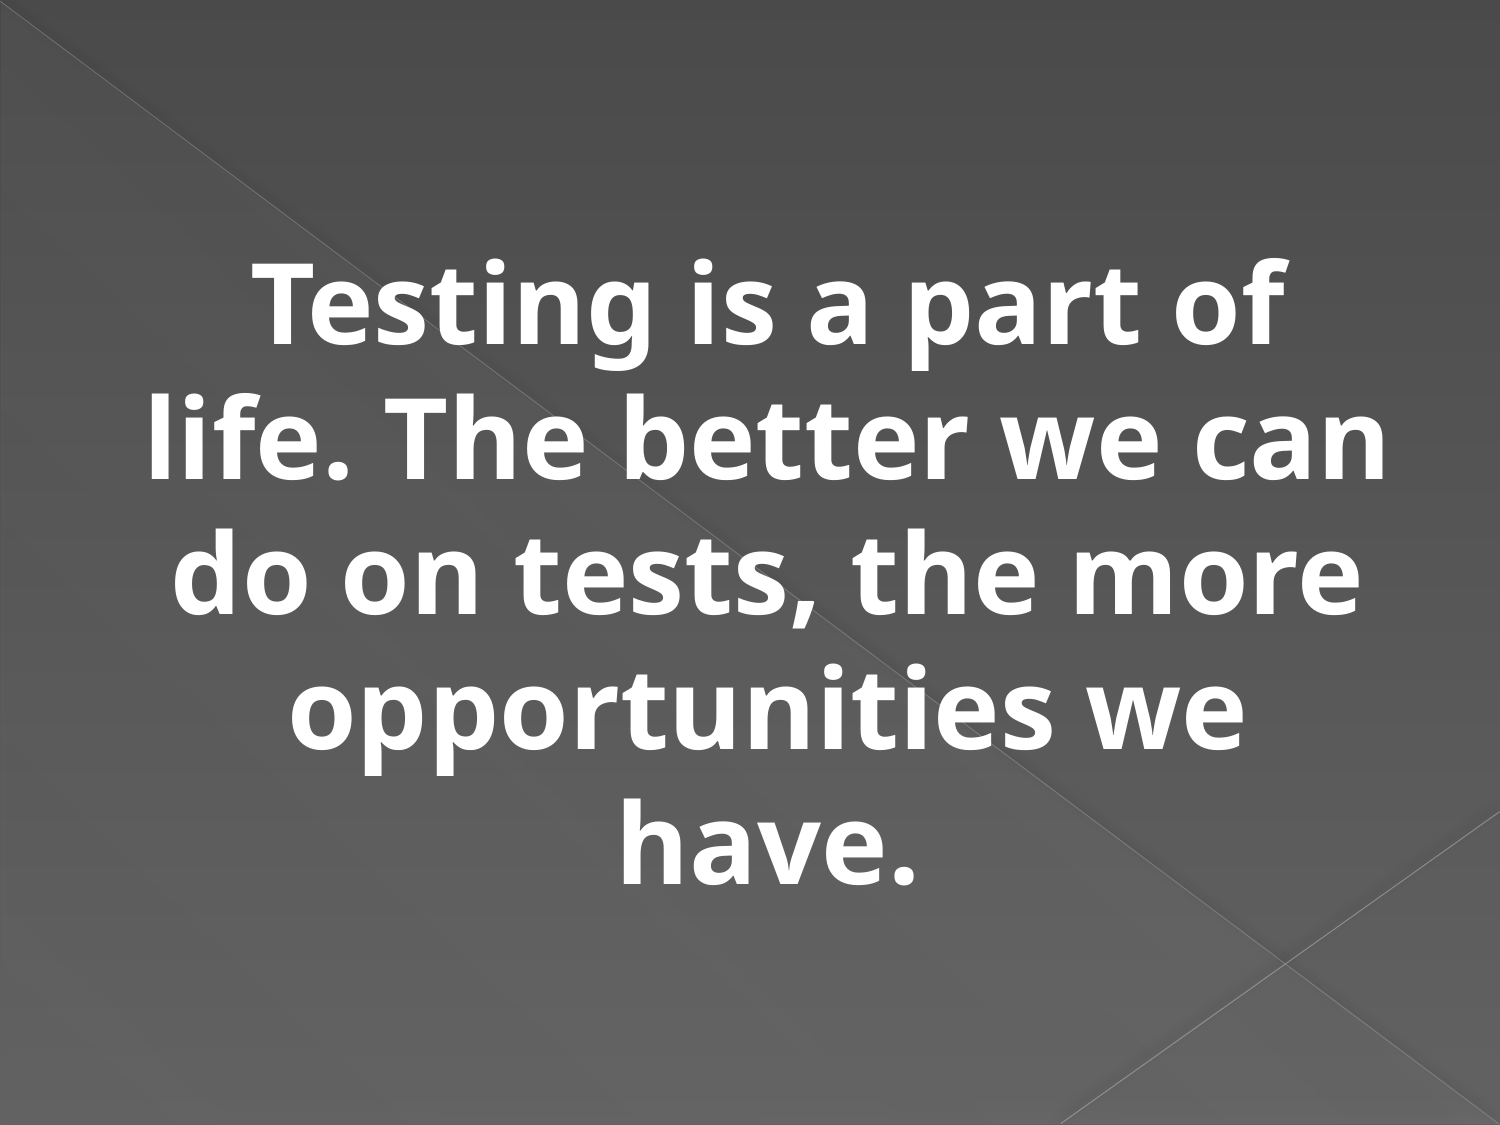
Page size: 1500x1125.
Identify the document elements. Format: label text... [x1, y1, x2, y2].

list Testing is a part of life. The better we can do on tests, the more opportunities we have. [50, 224, 1413, 925]
